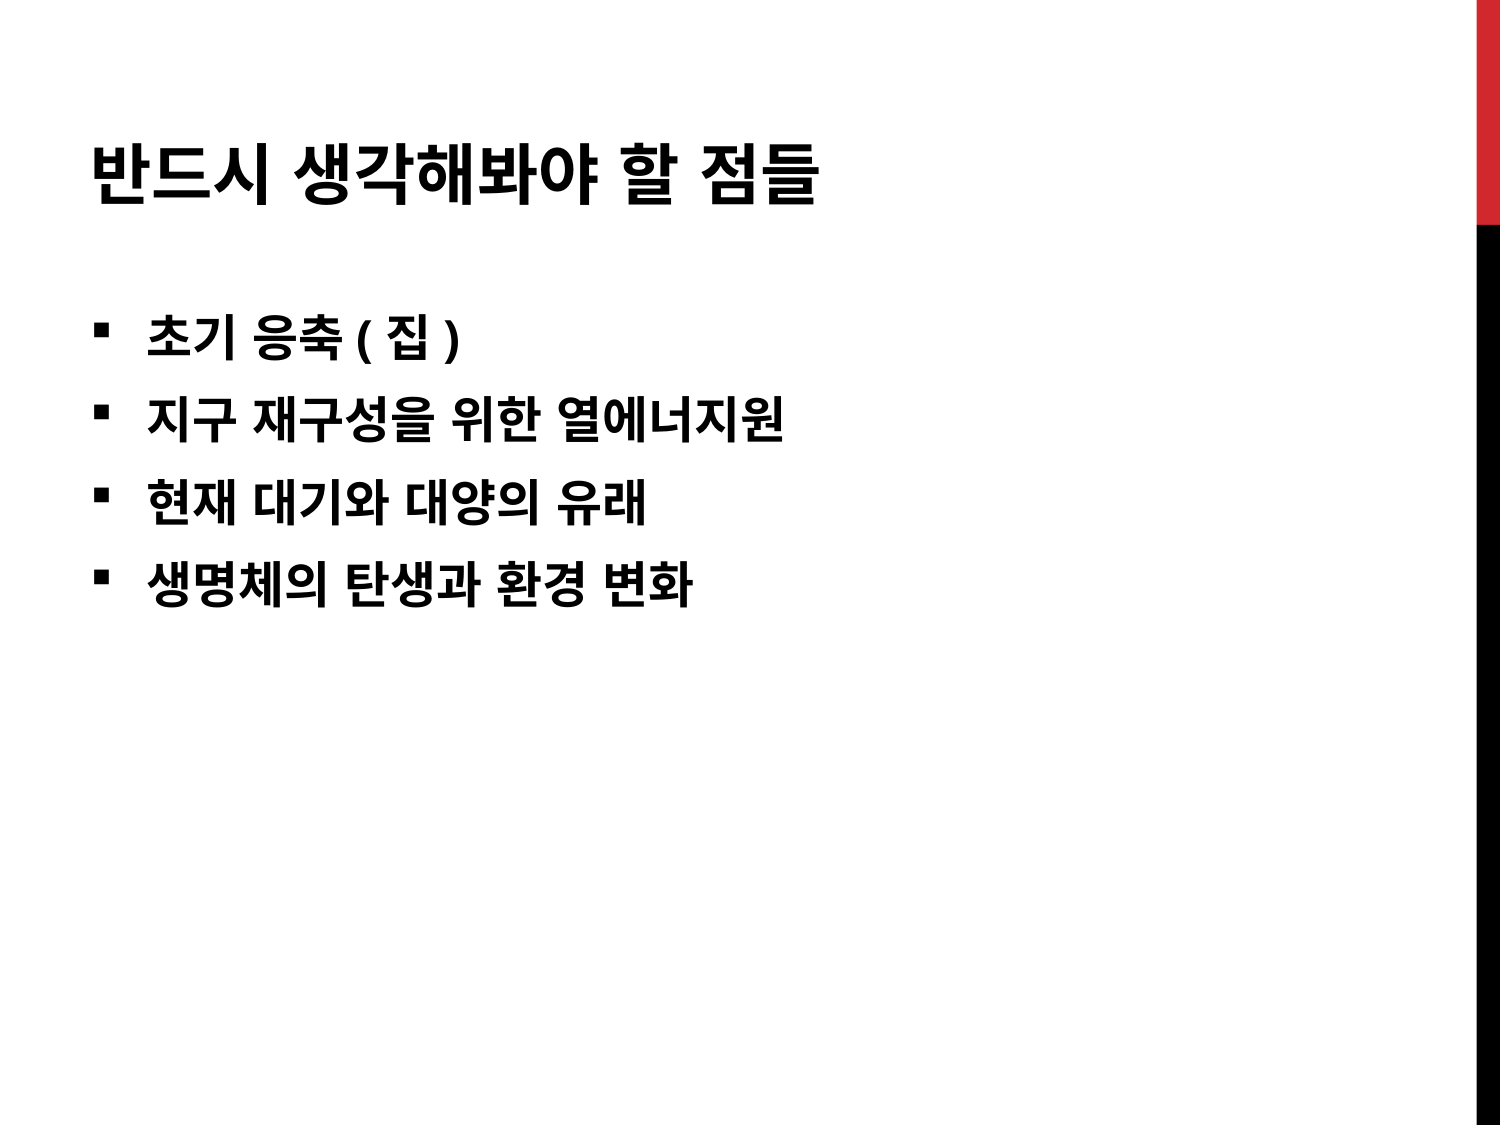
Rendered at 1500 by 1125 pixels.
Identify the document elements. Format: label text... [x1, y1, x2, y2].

list 반드시 생각해봐야 할 점들 초기 응축(집) 지구 재구성을 위한 열에너지원 현재 대기와 대양의 유래 생명체의 탄생과 환경 변화 [75, 125, 1325, 1005]
